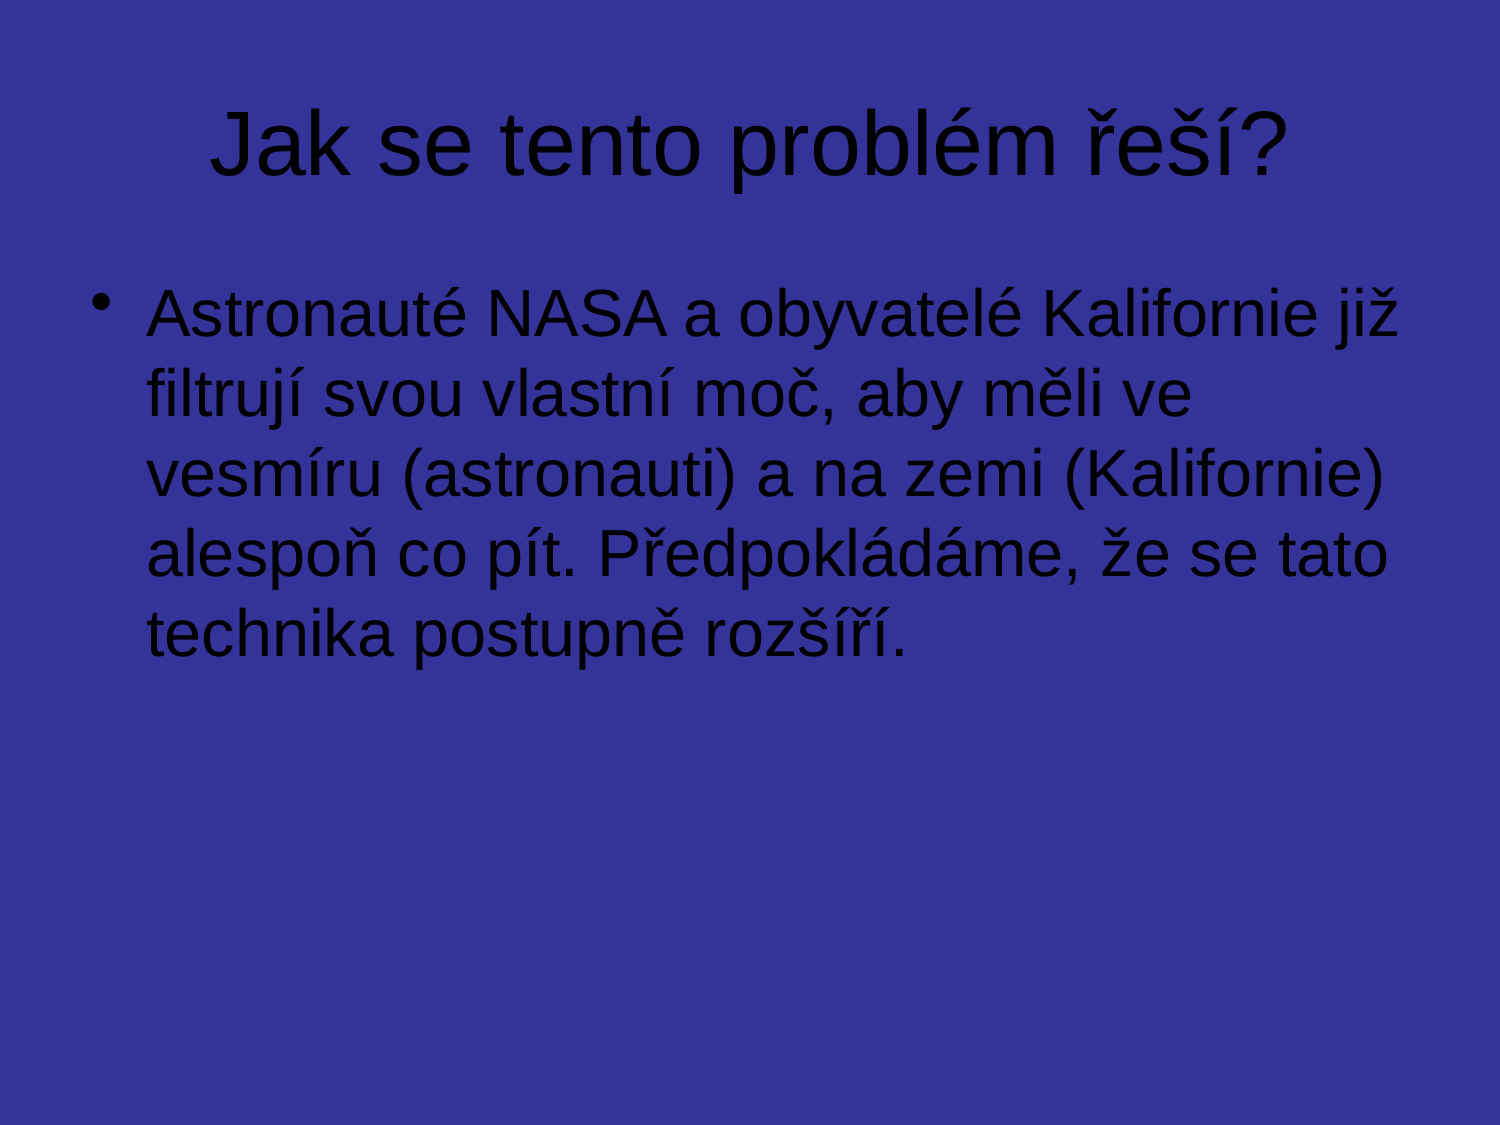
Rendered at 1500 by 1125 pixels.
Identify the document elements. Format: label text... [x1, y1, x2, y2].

list Astronauté NASA a obyvatelé Kalifornie již filtrují svou vlastní moč, aby měli ve vesmíru (astronauti) a na zemi (Kalifornie) alespoň co pít. Předpokládáme, že se tato technika postupně rozšíří. [74, 262, 1426, 1006]
title Jak se tento problém řeší? [74, 44, 1426, 233]
